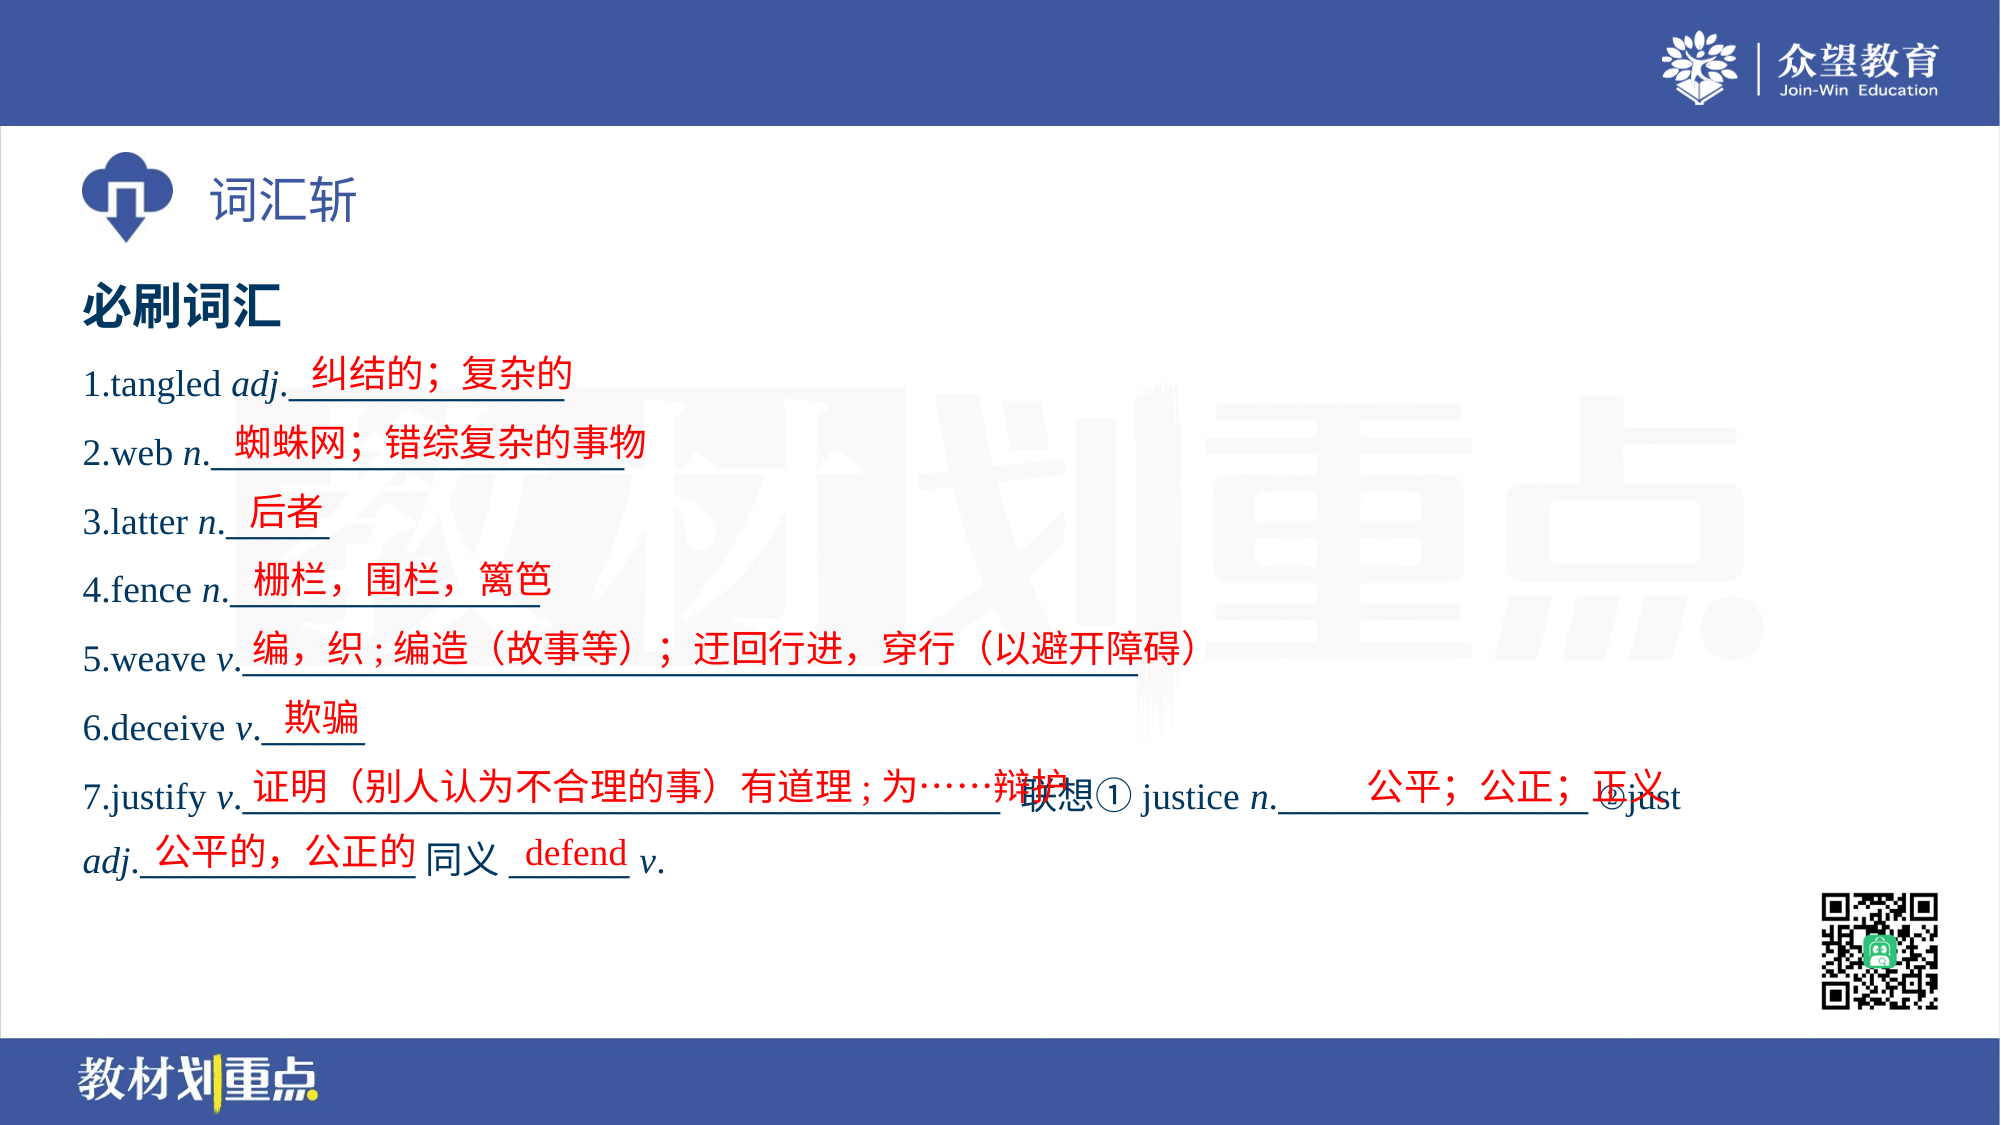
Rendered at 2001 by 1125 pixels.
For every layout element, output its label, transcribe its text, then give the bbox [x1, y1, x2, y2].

text_box 1.tangled adj.________________ 2.web n.________________________ 3.latter n.______ 4.fence n.__________________ 5.weave v.____________________________________________________ 6.deceive v.______ 7.justify v.____________________________________________ 联想①justice n.__________________ ②just adj.________________同义_______ v. [82, 335, 1817, 875]
text_box 证明（别人认为不合理的事）有道理;为……辩护 [247, 742, 1074, 801]
text_box 编，织;编造（故事等）；迂回行进，穿行（以避开障碍） [247, 605, 1224, 664]
text_box 公平；公正；正义 [1353, 742, 1681, 801]
text_box 必刷词汇 [82, 247, 1817, 335]
text_box 蜘蛛网；错综复杂的事物 [220, 399, 661, 458]
picture [0, 0, 2000, 1125]
text_box 后者 [235, 467, 338, 527]
text_box 欺骗 [270, 674, 374, 733]
text_box defend [511, 808, 641, 867]
text_box 公平的，公正的 [140, 808, 431, 867]
text_box 栅栏，围栏，篱笆 [239, 536, 567, 595]
text_box 纠结的；复杂的 [297, 330, 588, 389]
